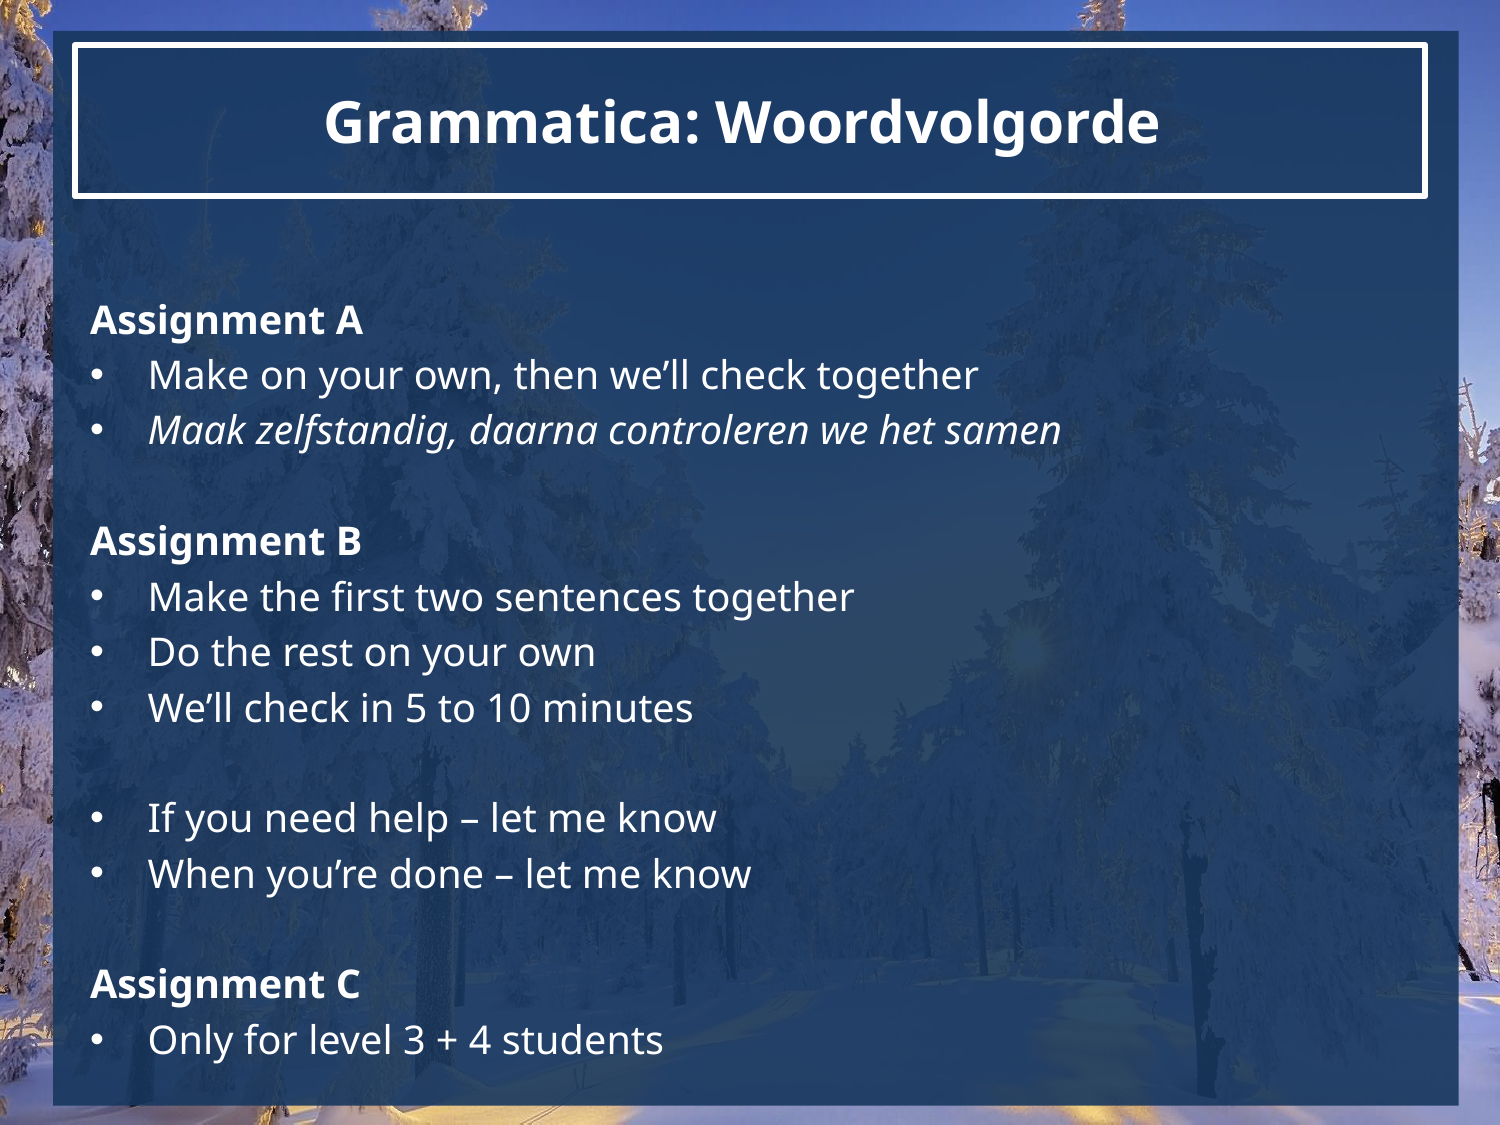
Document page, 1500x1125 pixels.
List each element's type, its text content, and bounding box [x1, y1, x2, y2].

list Assignment A Make on your own, then we’ll check together Maak zelfstandig, daarna controleren we het samen Assignment B Make the first two sentences together Do the rest on your own We’ll check in 5 to 10 minutes If you need help – let me know When you’re done – let me know Assignment C Only for level 3 + 4 students [75, 231, 1425, 1071]
picture [0, 0, 1500, 1125]
title Grammatica: Woordvolgorde [72, 42, 1428, 199]
